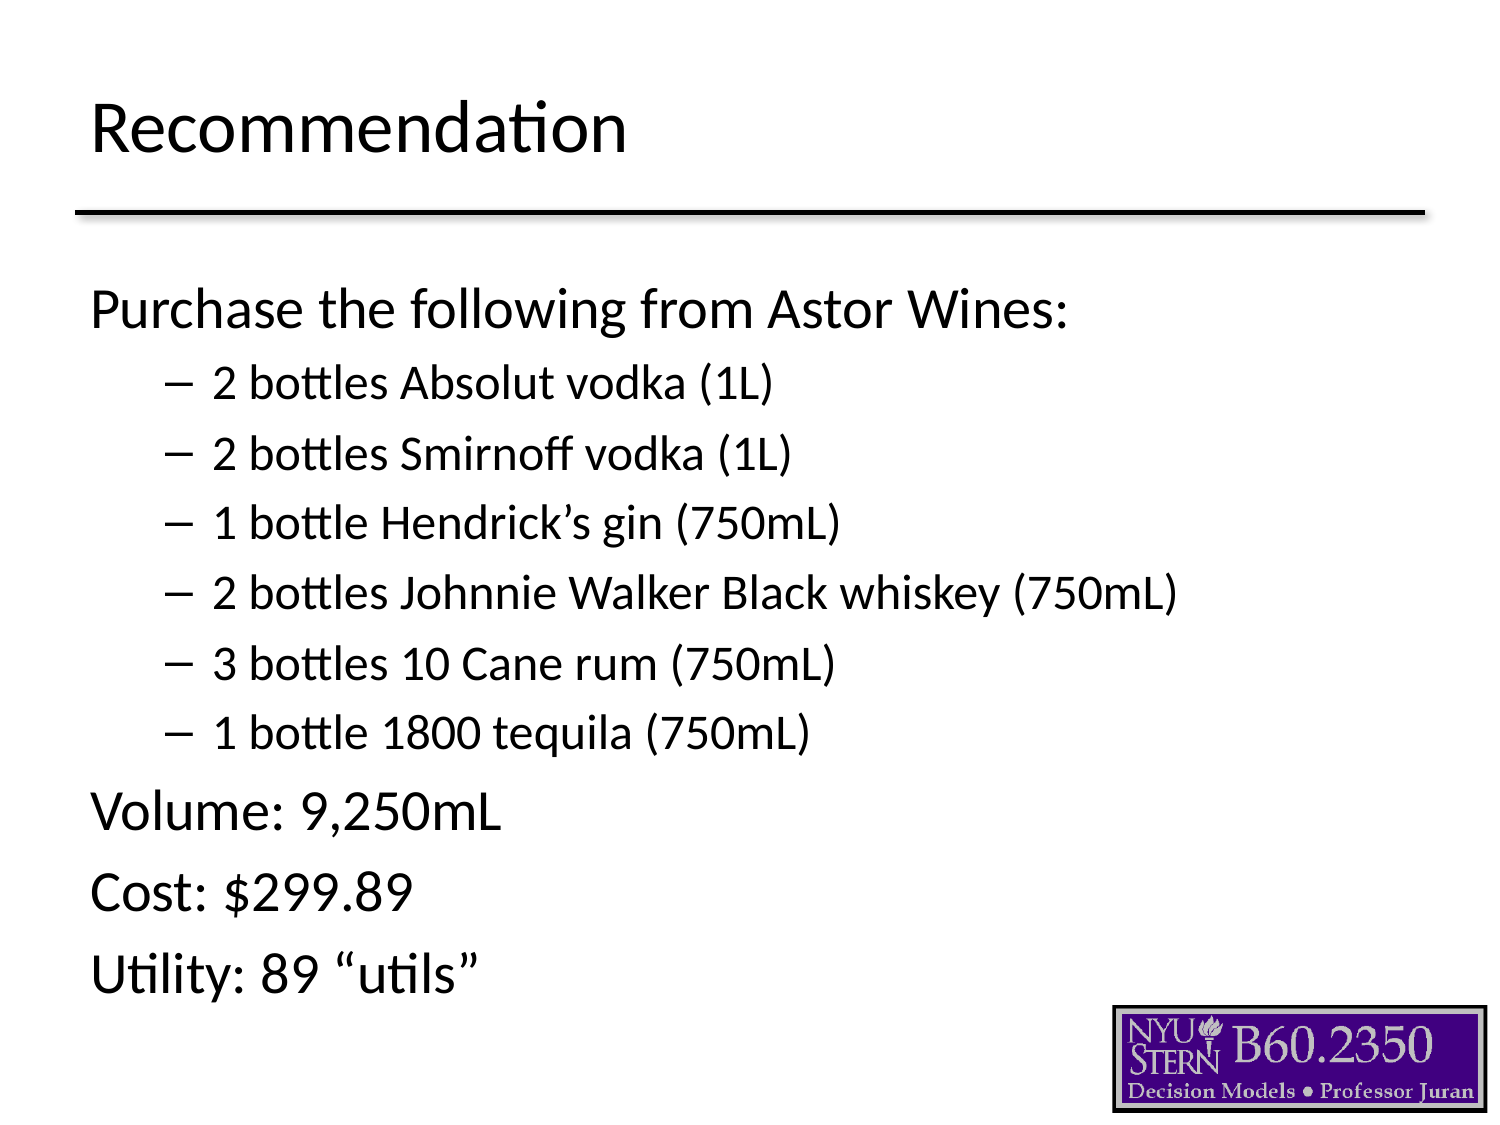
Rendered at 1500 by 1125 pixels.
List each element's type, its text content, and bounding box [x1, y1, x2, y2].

list Purchase the following from Astor Wines: 2 bottles Absolut vodka (1L) 2 bottles Smirnoff vodka (1L) 1 bottle Hendrick’s gin (750mL) 2 bottles Johnnie Walker Black whiskey (750mL) 3 bottles 10 Cane rum (750mL) 1 bottle 1800 tequila (750mL) Volume: 9,250mL Cost: $299.89 Utility: 89 “utils” [75, 262, 1425, 1050]
picture [1112, 1005, 1488, 1113]
title Recommendation [75, 45, 1425, 200]
